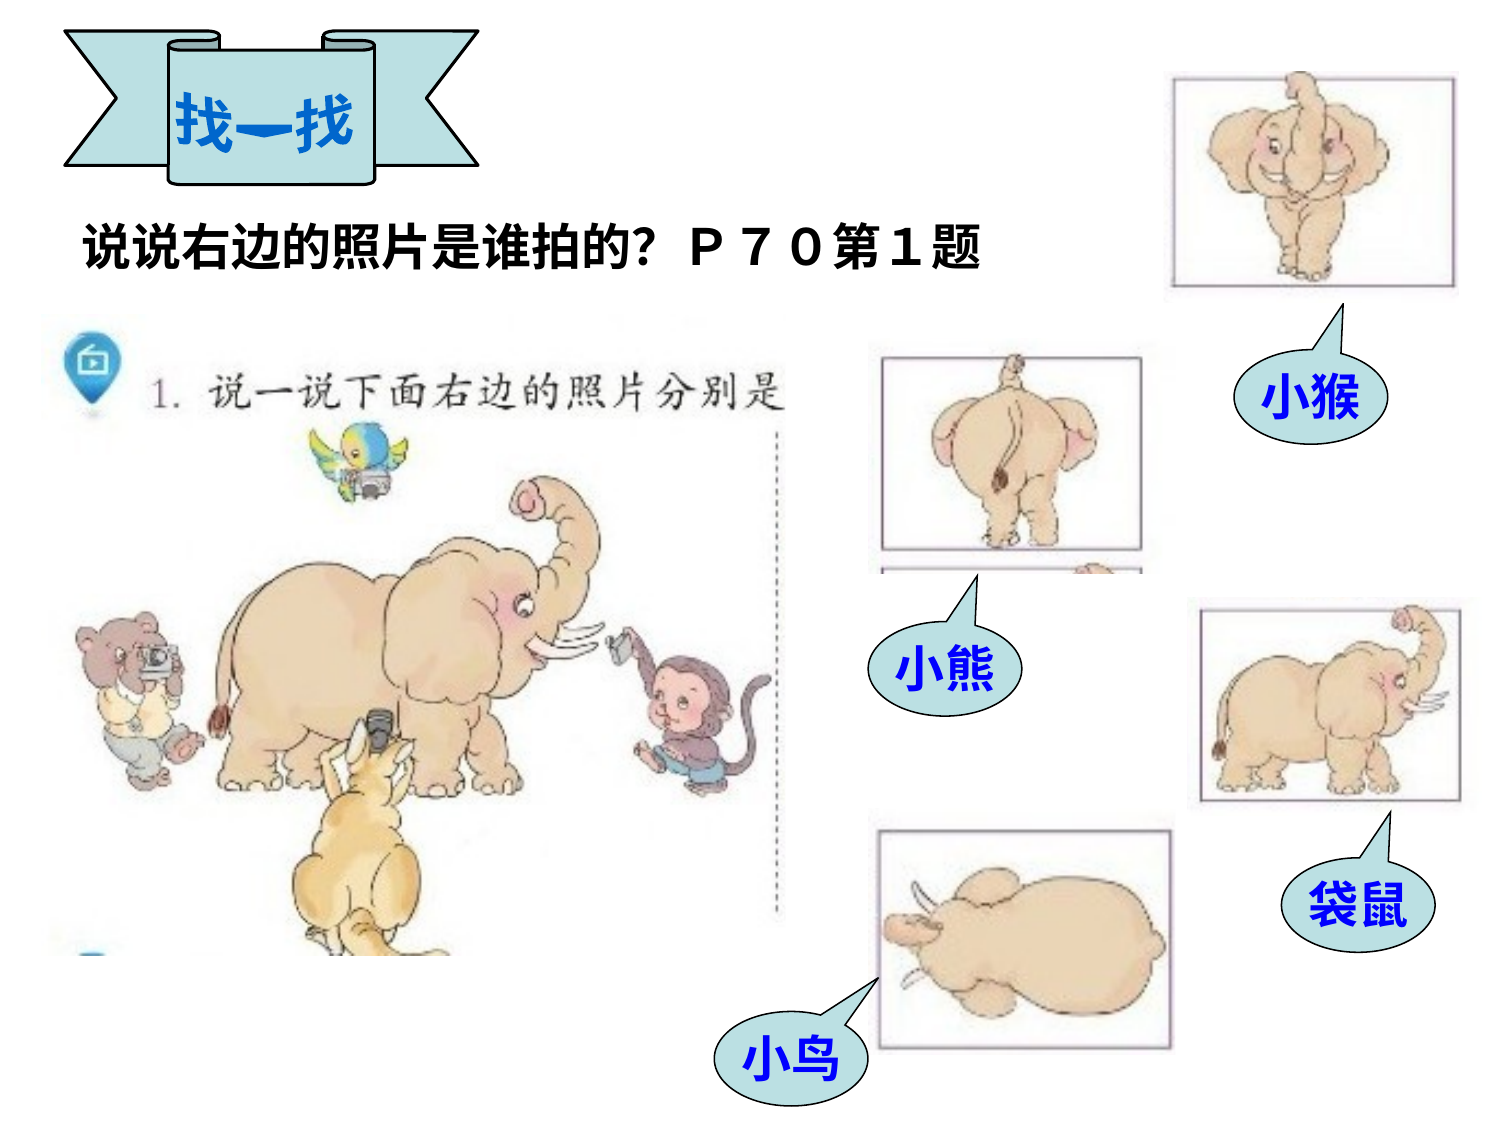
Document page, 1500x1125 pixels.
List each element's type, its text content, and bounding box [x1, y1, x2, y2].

text_box [64, 30, 479, 185]
text_box [741, 1095, 841, 1106]
text_box [1281, 880, 1293, 930]
text_box [895, 705, 995, 717]
text_box 小熊 [880, 630, 1034, 705]
text_box 小鸟 [726, 1020, 951, 1095]
text_box [1261, 433, 1361, 445]
text_box [714, 1033, 726, 1084]
text_box [1234, 371, 1246, 423]
text_box [1314, 823, 1402, 866]
text_box [901, 582, 989, 630]
text_box [747, 988, 862, 1020]
text_box [868, 643, 880, 695]
text_box 说说右边的照片是谁拍的？Ｐ７０第１题 [66, 207, 997, 283]
text_box 小猴 [1246, 358, 1424, 433]
picture [1163, 71, 1460, 303]
text_box 袋鼠 [1293, 866, 1459, 942]
picture [867, 337, 1177, 574]
picture [1186, 597, 1496, 816]
text_box [1267, 312, 1355, 358]
picture [867, 808, 1176, 1056]
text_box [1310, 942, 1407, 953]
picture [40, 314, 786, 956]
